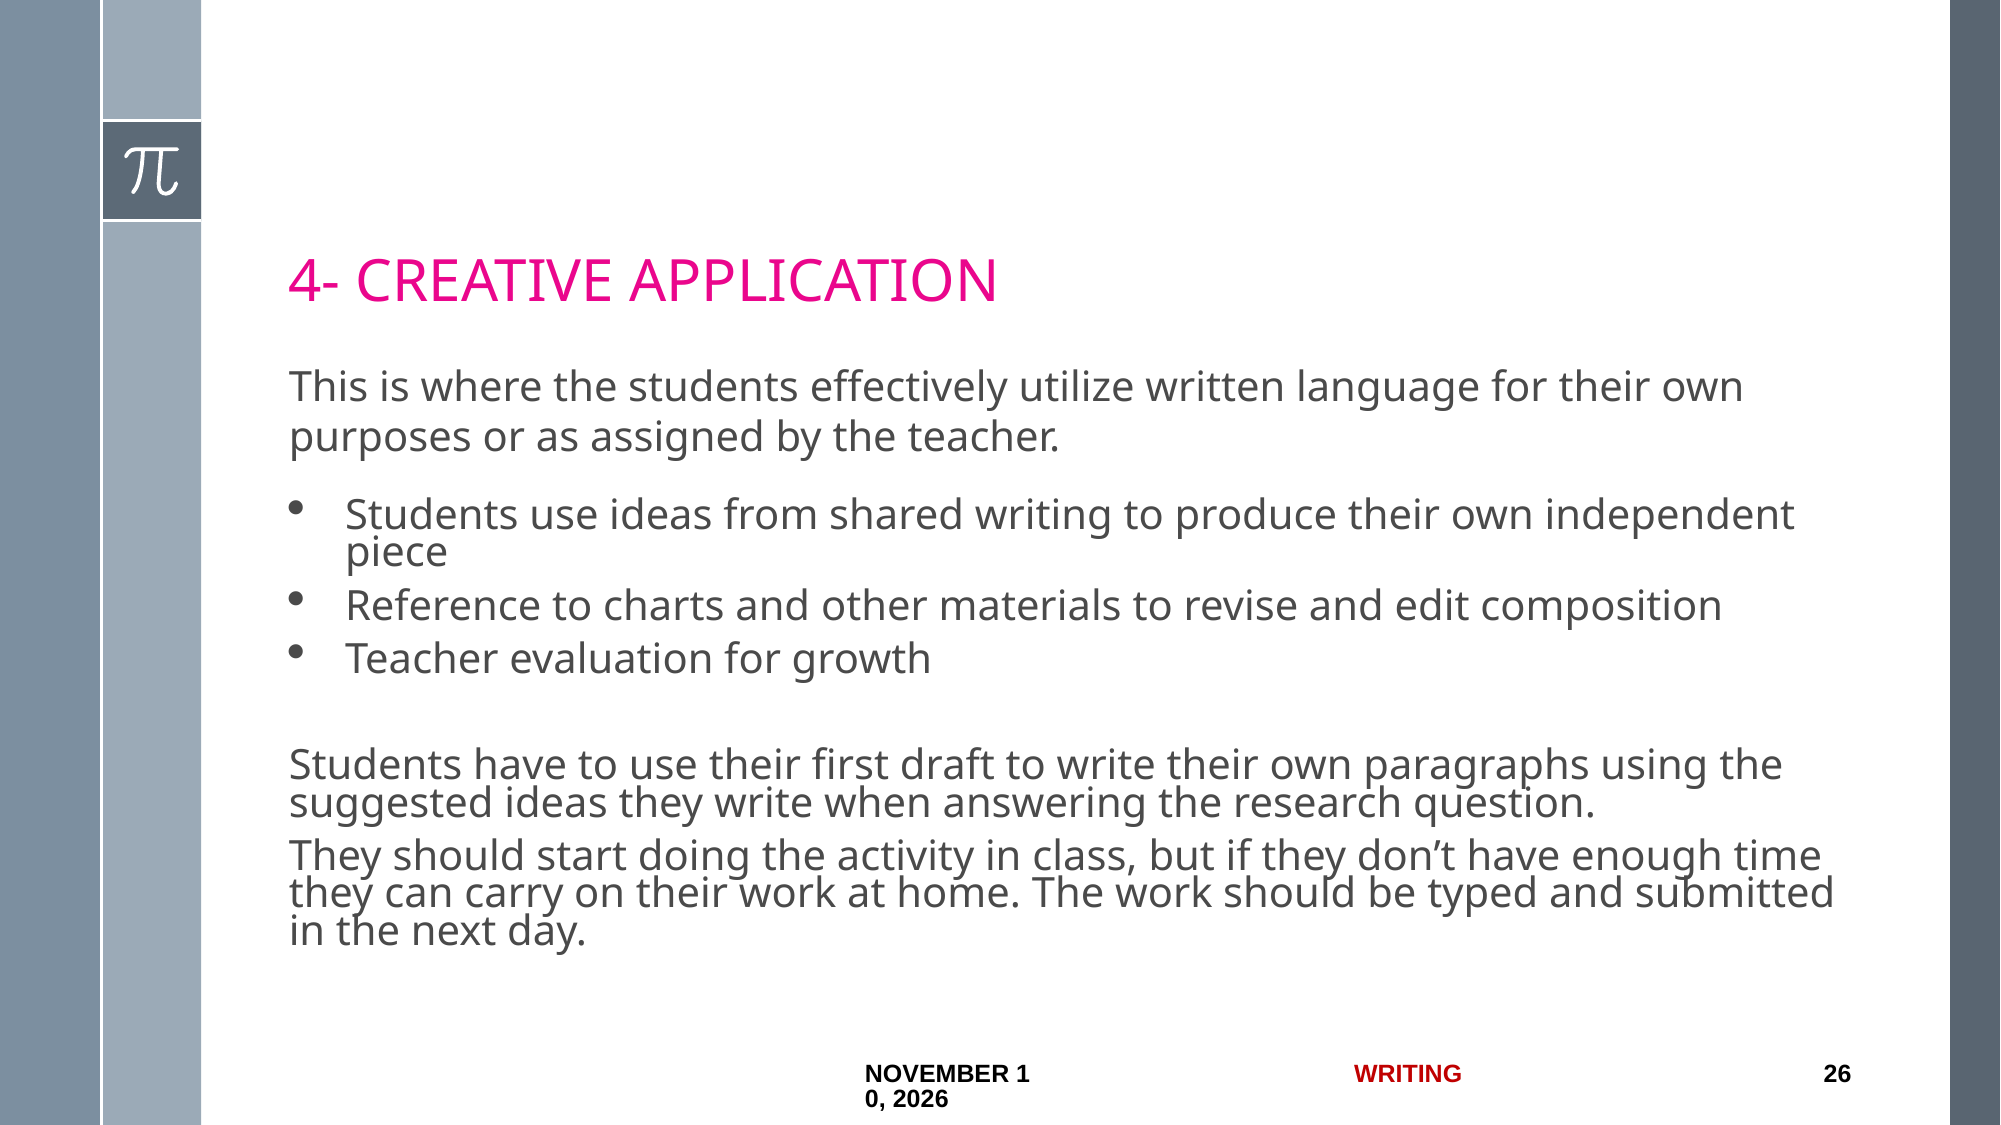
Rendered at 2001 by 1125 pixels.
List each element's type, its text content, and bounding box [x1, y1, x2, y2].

footer Writing [1082, 1042, 1735, 1103]
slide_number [849, 1042, 1050, 1103]
text_box 4- Creative Application This is where the students effectively utilize written language for their own purposes or as assigned by the teacher. Students use ideas from shared writing to produce their own independent piece Reference to charts and other materials to revise and edit composition Teacher evaluation for growth Students have to use their first draft to write their own paragraphs using the suggested ideas they write when answering the research question. They should start doing the activity in class, but if they don’t have enough time they can carry on their work at home. The work should be typed and submitted in the next day. [273, 224, 1875, 1016]
slide_number 26 [1766, 1042, 1867, 1103]
